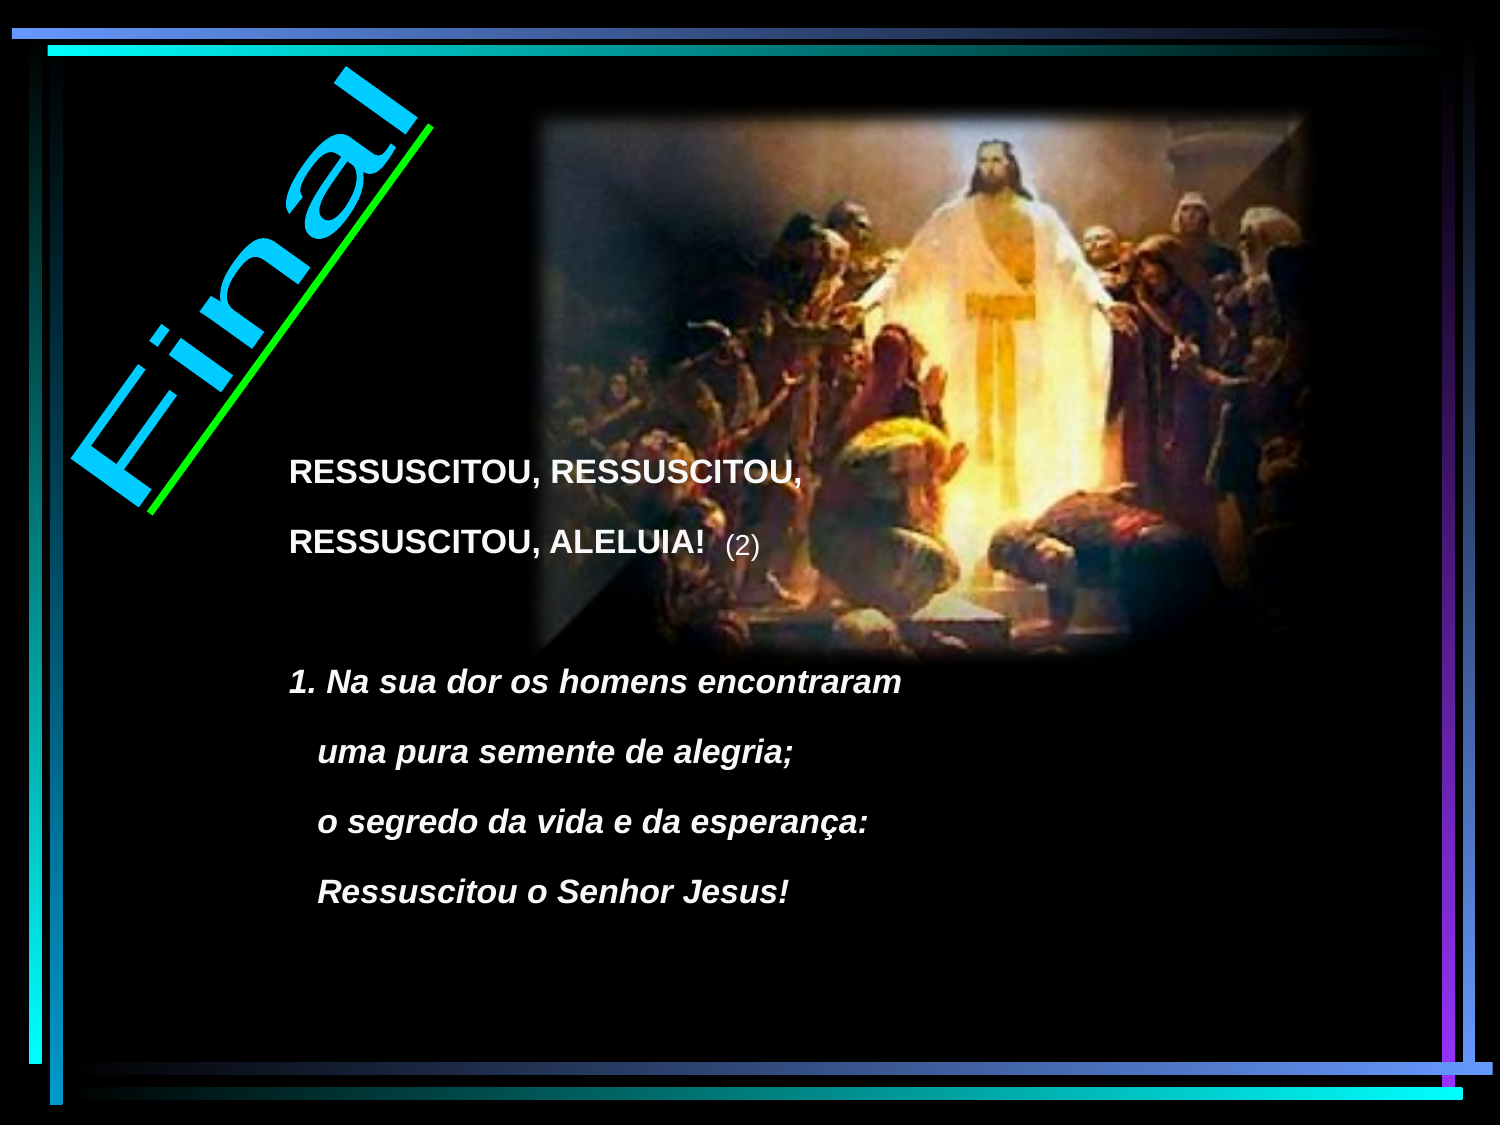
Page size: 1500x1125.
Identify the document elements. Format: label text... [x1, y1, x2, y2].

picture [523, 101, 1323, 670]
text_box RESSUSCITOU, RESSUSCITOU, RESSUSCITOU, ALELUIA! (2) 1. Na sua dor os homens encontraram uma pura semente de alegria; o segredo da vida e da esperança: Ressuscitou o Senhor Jesus! [123, 435, 1282, 940]
